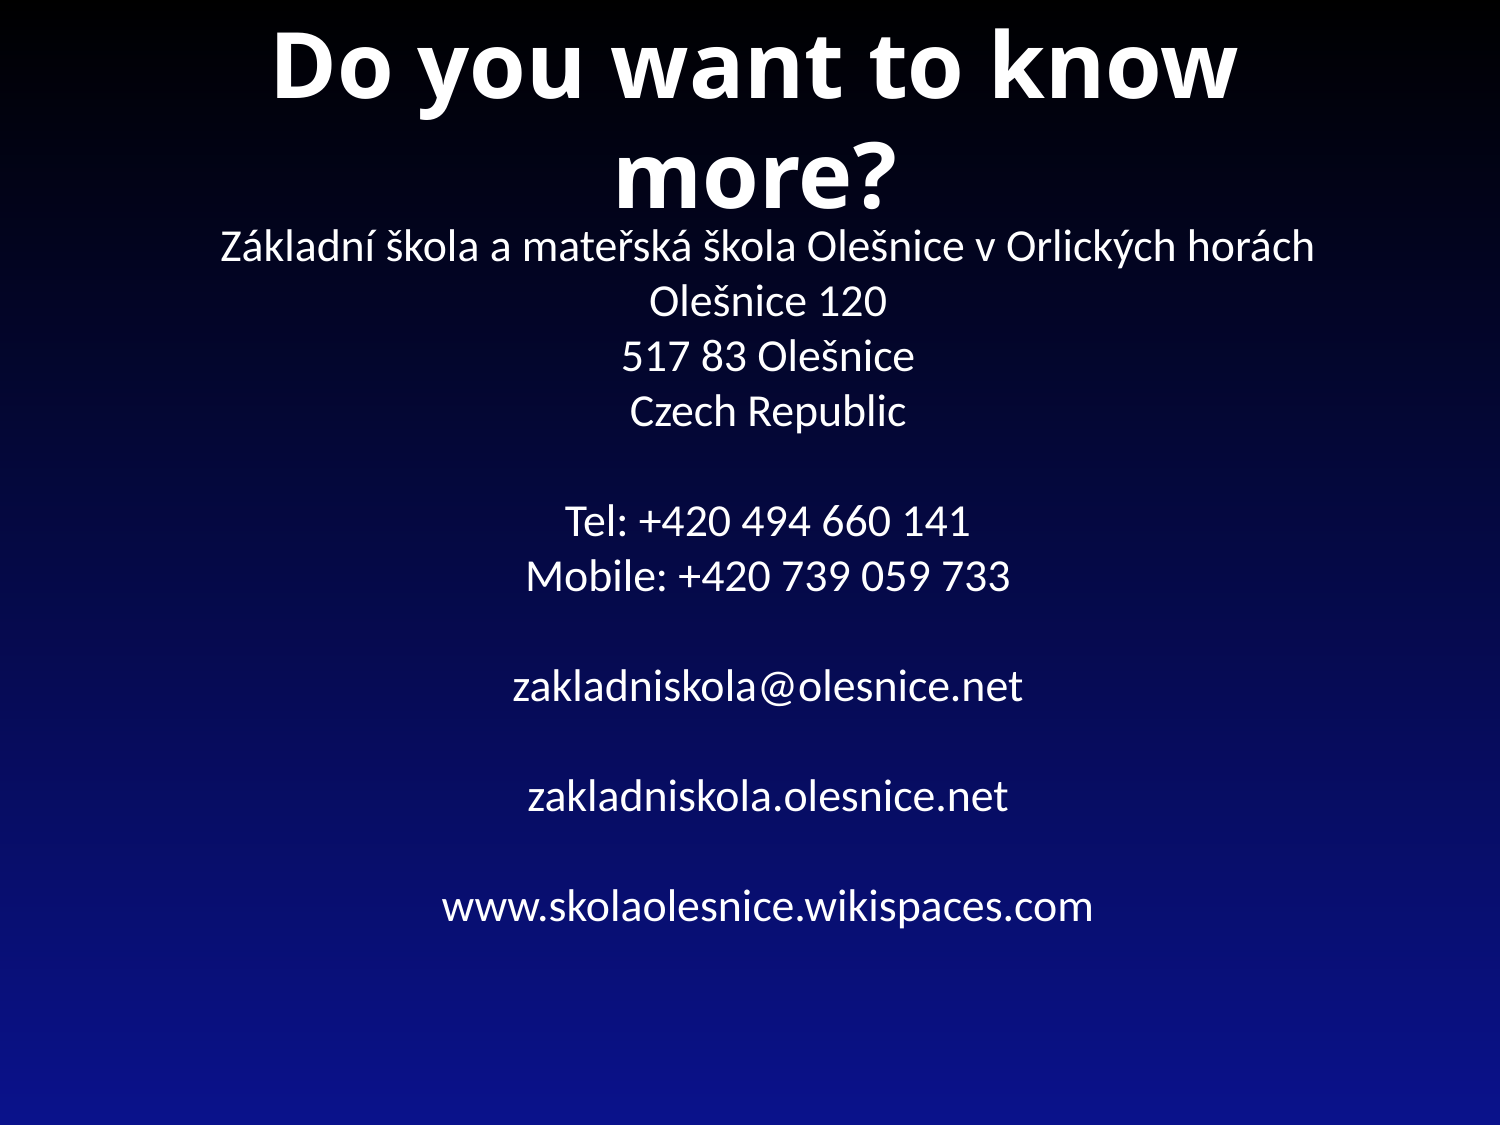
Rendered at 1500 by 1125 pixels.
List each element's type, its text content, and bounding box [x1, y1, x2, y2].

text_box Základní škola a mateřská škola Olešnice v Orlických horách Olešnice 120 517 83 Olešnice Czech Republic Tel: +420 494 660 141 Mobile: +420 739 059 733 zakladniskola@olesnice.net zakladniskola.olesnice.net www.skolaolesnice.wikispaces.com [100, 207, 1437, 993]
title Do you want to know more? [116, 34, 1393, 200]
